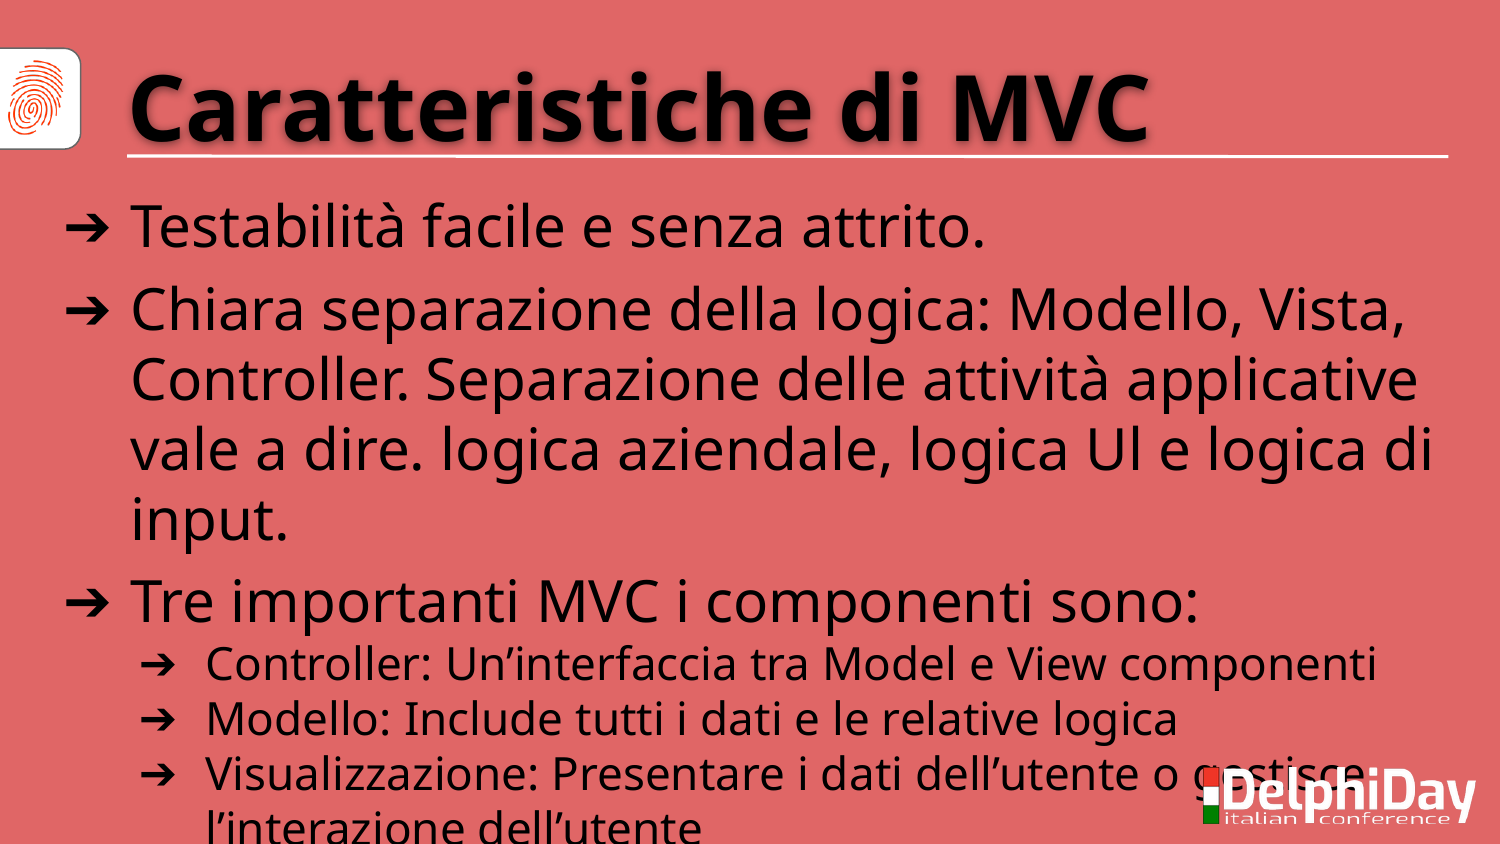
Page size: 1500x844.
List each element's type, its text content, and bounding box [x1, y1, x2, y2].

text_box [0, 47, 81, 150]
list Testabilità facile e senza attrito. Chiara separazione della logica: Modello, Vista, Controller. Separazione delle attività applicative vale a dire. logica aziendale, logica Ul e logica di input. Tre importanti MVC i componenti sono: Controller: Un’interfaccia tra Model e View componenti Modello: Include tutti i dati e le relative logica Visualizzazione: Presentare i dati dell’utente o gestisce l’interazione dell’utente [40, 174, 1464, 808]
title Caratteristiche di MVC [112, 33, 1463, 175]
picture [1203, 767, 1476, 824]
